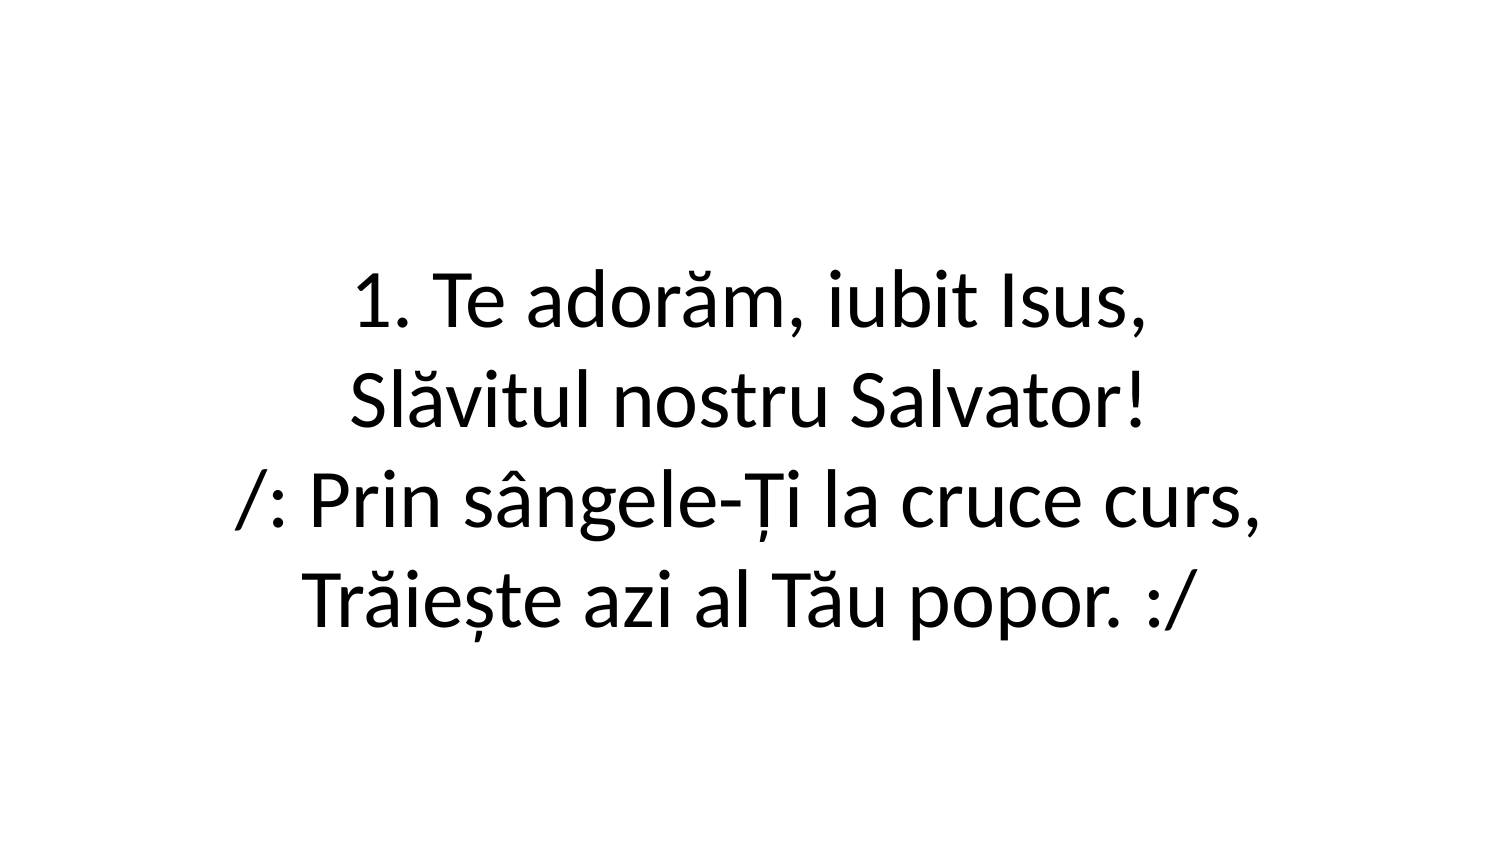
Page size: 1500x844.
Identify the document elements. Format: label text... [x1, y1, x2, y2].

text_box 1. Te adorăm, iubit Isus, Slăvitul nostru Salvator! /: Prin sângele-Ți la cruce curs, Trăiește azi al Tău popor. :/ [220, 192, 1279, 652]
